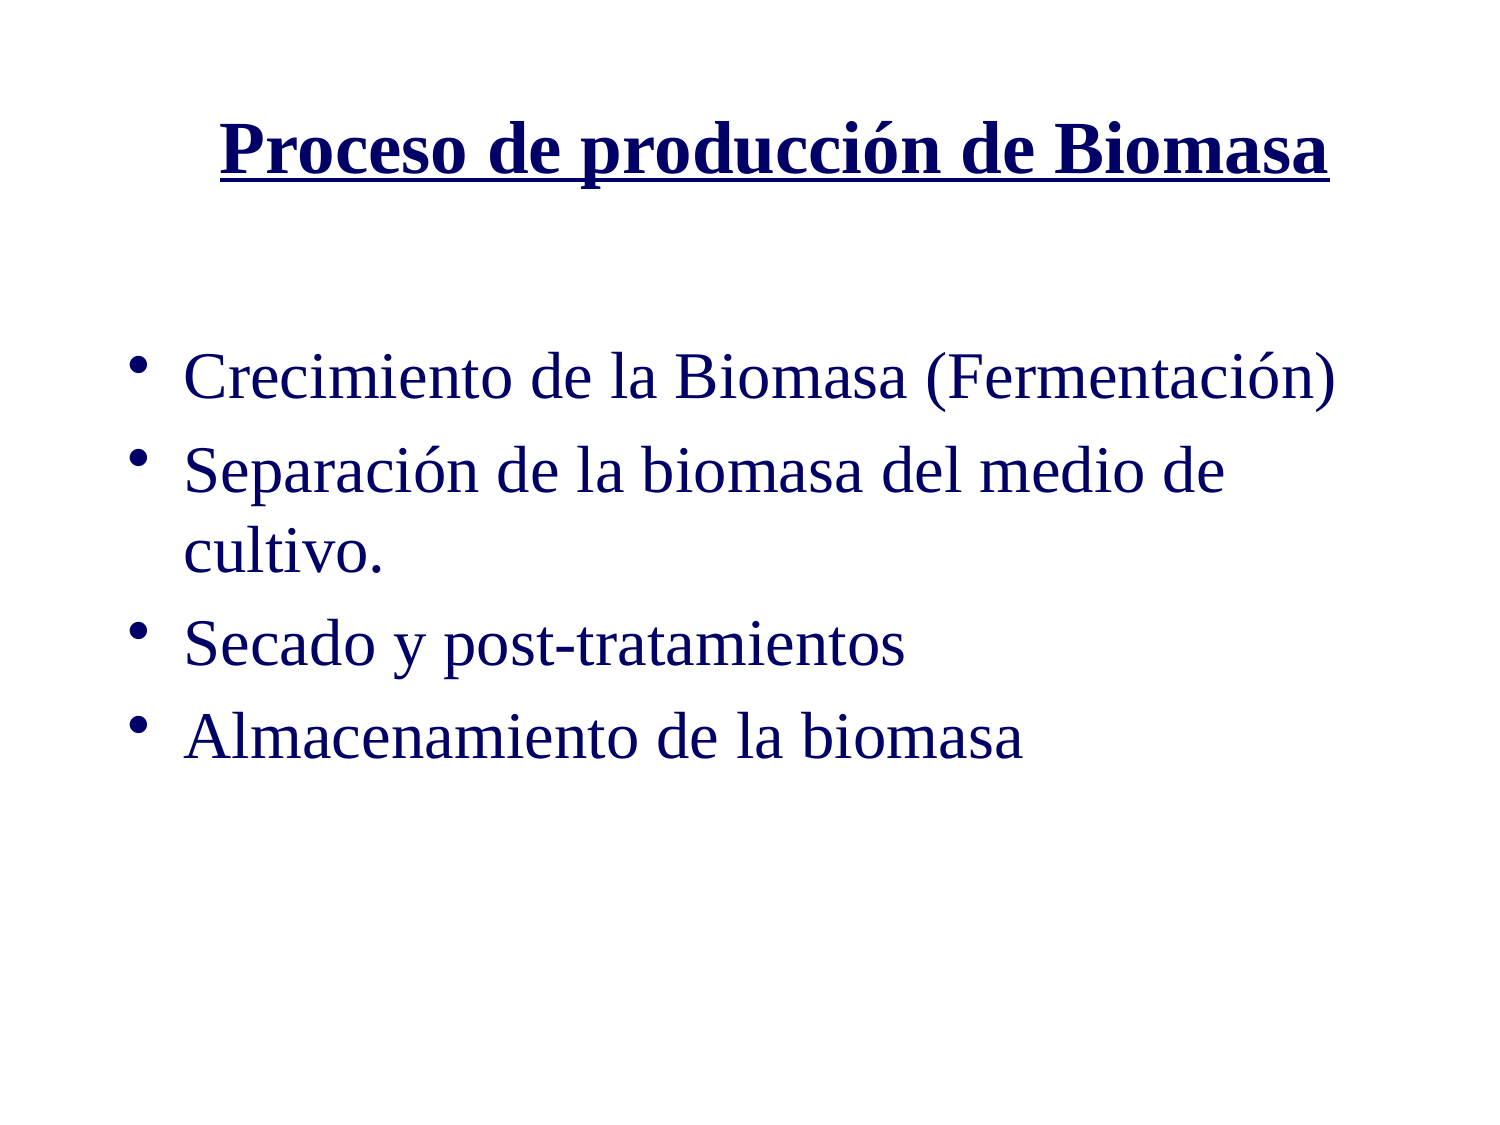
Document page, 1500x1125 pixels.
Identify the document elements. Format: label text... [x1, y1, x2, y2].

text_box Crecimiento de la Biomasa (Fermentación) Separación de la biomasa del medio de cultivo. Secado y post-tratamientos Almacenamiento de la biomasa [112, 324, 1388, 1000]
text_box Proceso de producción de Biomasa [99, 50, 1450, 238]
